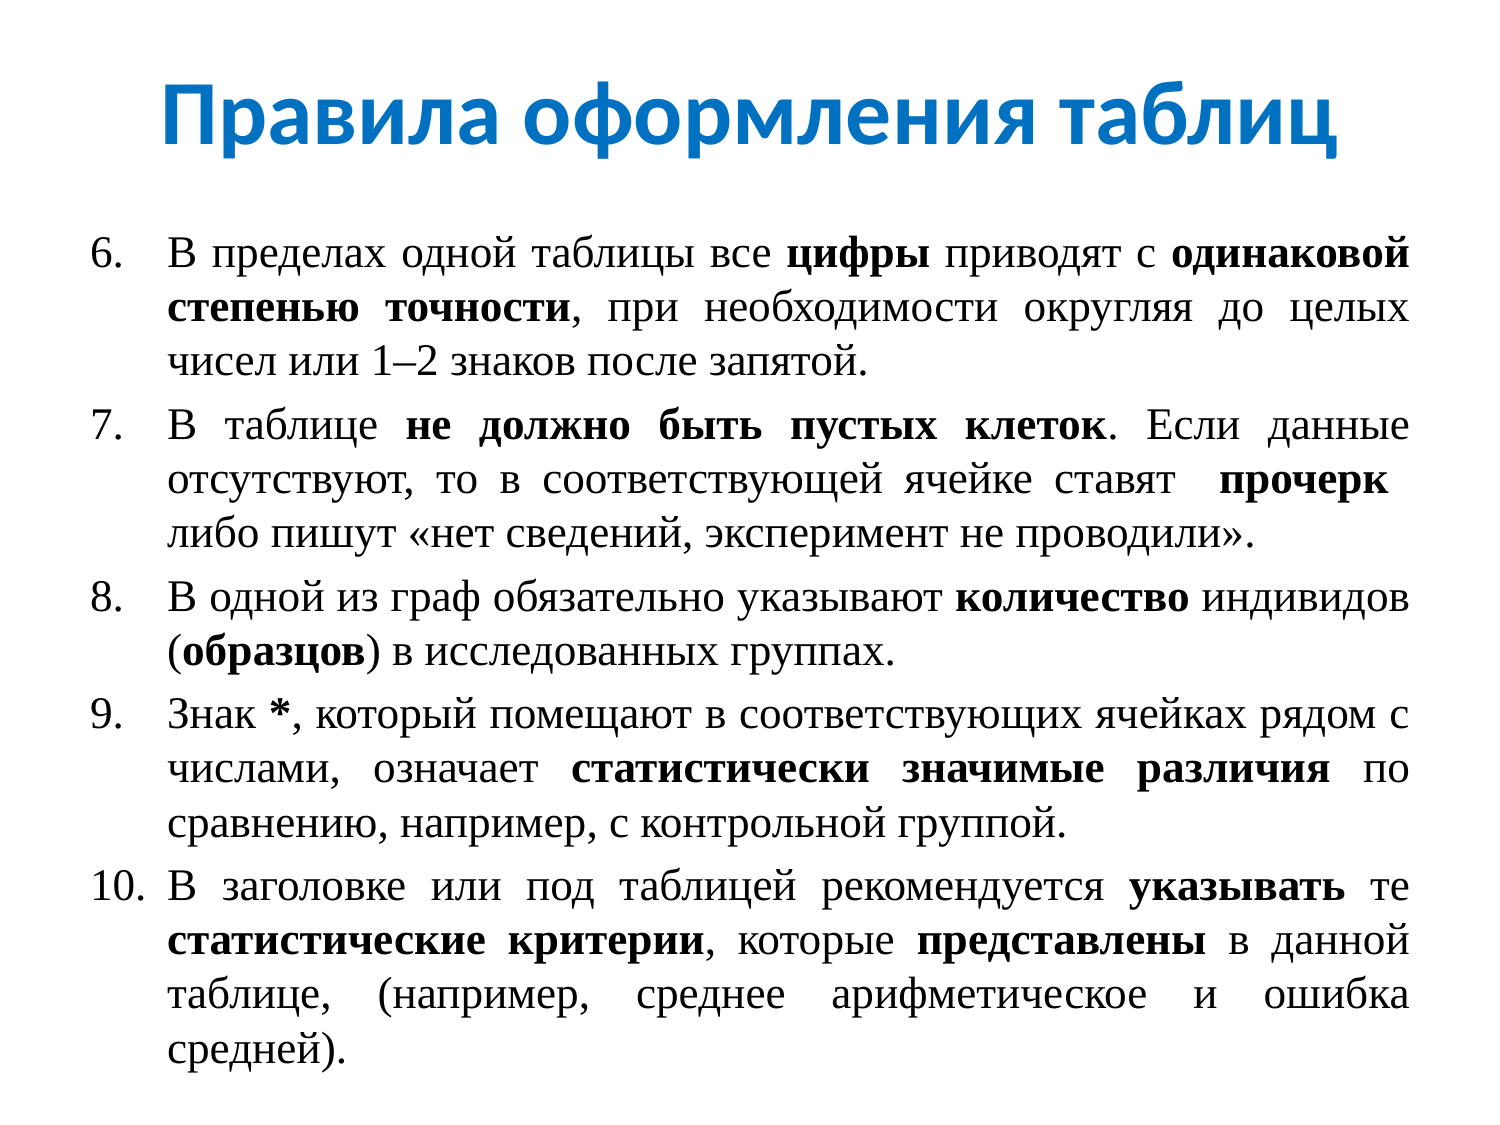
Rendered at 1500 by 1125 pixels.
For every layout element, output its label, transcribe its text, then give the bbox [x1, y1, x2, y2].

title Правила оформления таблиц [75, 42, 1425, 173]
list В пределах одной таблицы все цифры приводят с одинаковой степенью точности, при необходимости округляя до целых чисел или 1–2 знаков после запятой. В таблице не должно быть пустых клеток. Если данные отсутствуют, то в соответствующей ячейке ставят прочерк либо пишут «нет сведений, эксперимент не проводили». В одной из граф обязательно указывают количество индивидов (образцов) в исследованных группах. Знак *, который помещают в соответствующих ячейках рядом с числами, означает статистически значимые различия по сравнению, например, с контрольной группой. В заголовке или под таблицей рекомендуется указывать те статистические критерии, которые представлены в данной таблице, (например, среднее арифметическое и ошибка средней). [75, 214, 1425, 1094]
